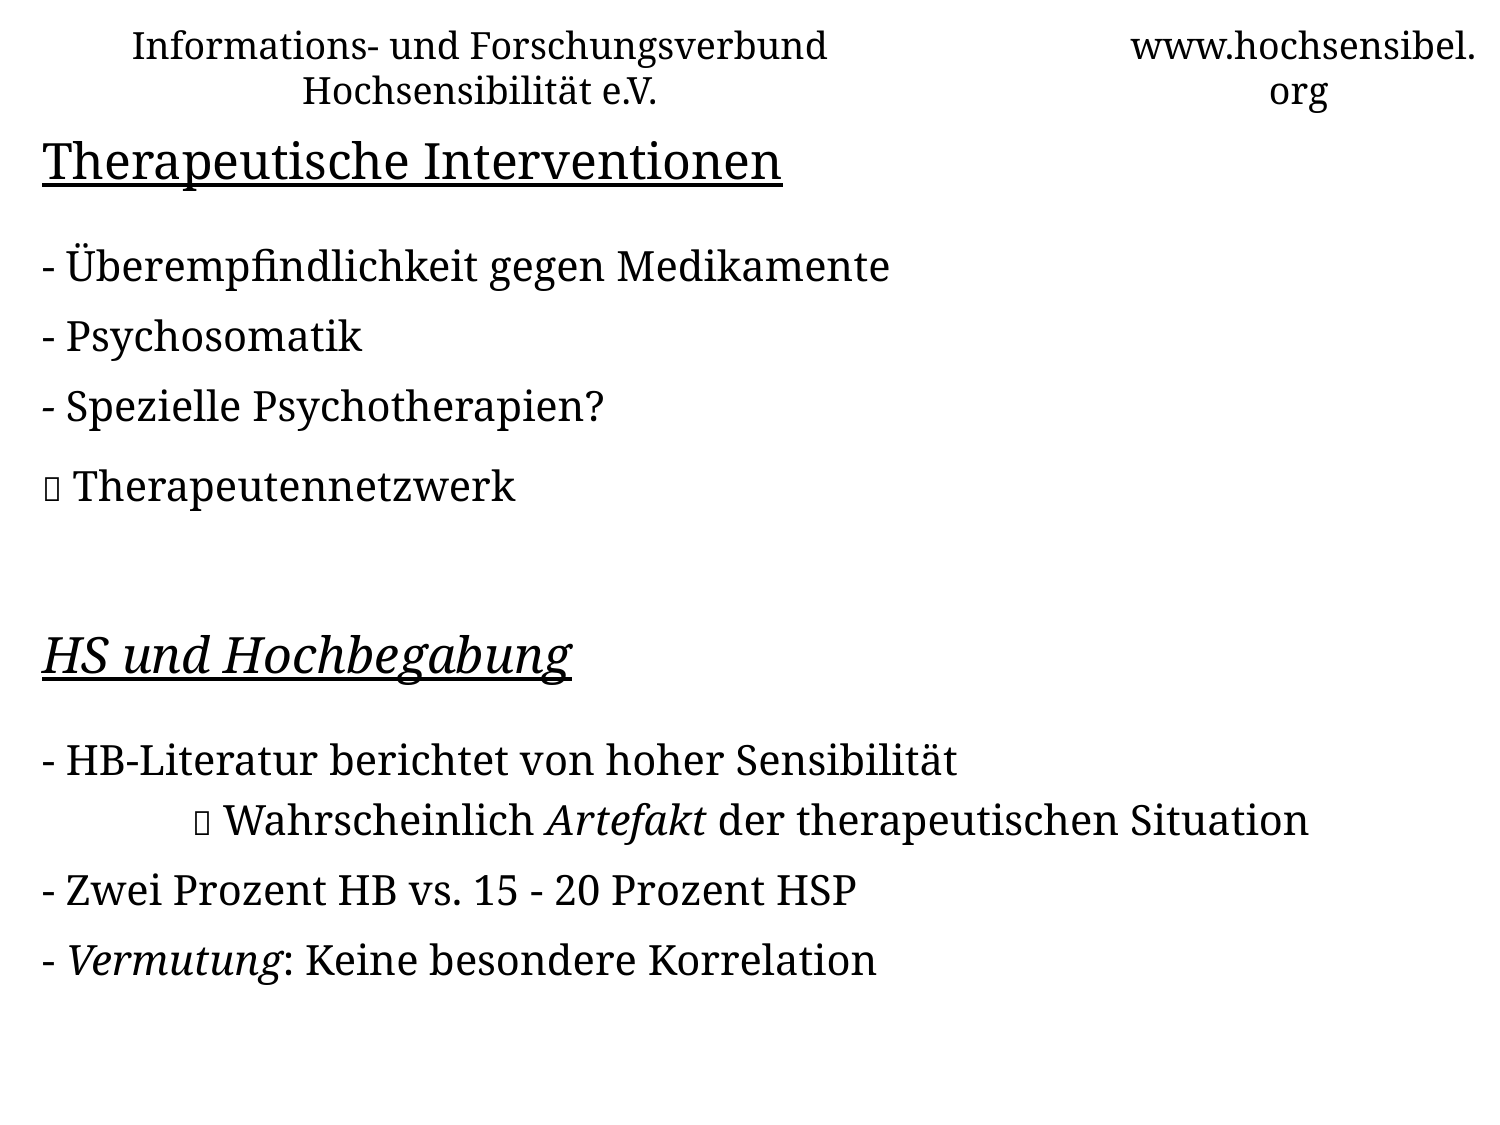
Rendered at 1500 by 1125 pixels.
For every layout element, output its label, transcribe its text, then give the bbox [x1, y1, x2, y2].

text_box www.hochsensibel.org [1107, 14, 1500, 120]
text_box Informations- und Forschungsverbund Hochsensibilität e.V. [0, 14, 961, 120]
title Therapeutische Interventionen - Überempfindlichkeit gegen Medikamente - Psychosomatik - Spezielle Psychotherapien?  Therapeutennetzwerk [27, 122, 1466, 518]
text_box HS und Hochbegabung - HB-Literatur berichtet von hoher Sensibilität  Wahrscheinlich Artefakt der therapeutischen Situation - Zwei Prozent HB vs. 15 - 20 Prozent HSP - Vermutung: Keine besondere Korrelation [27, 615, 1466, 1011]
